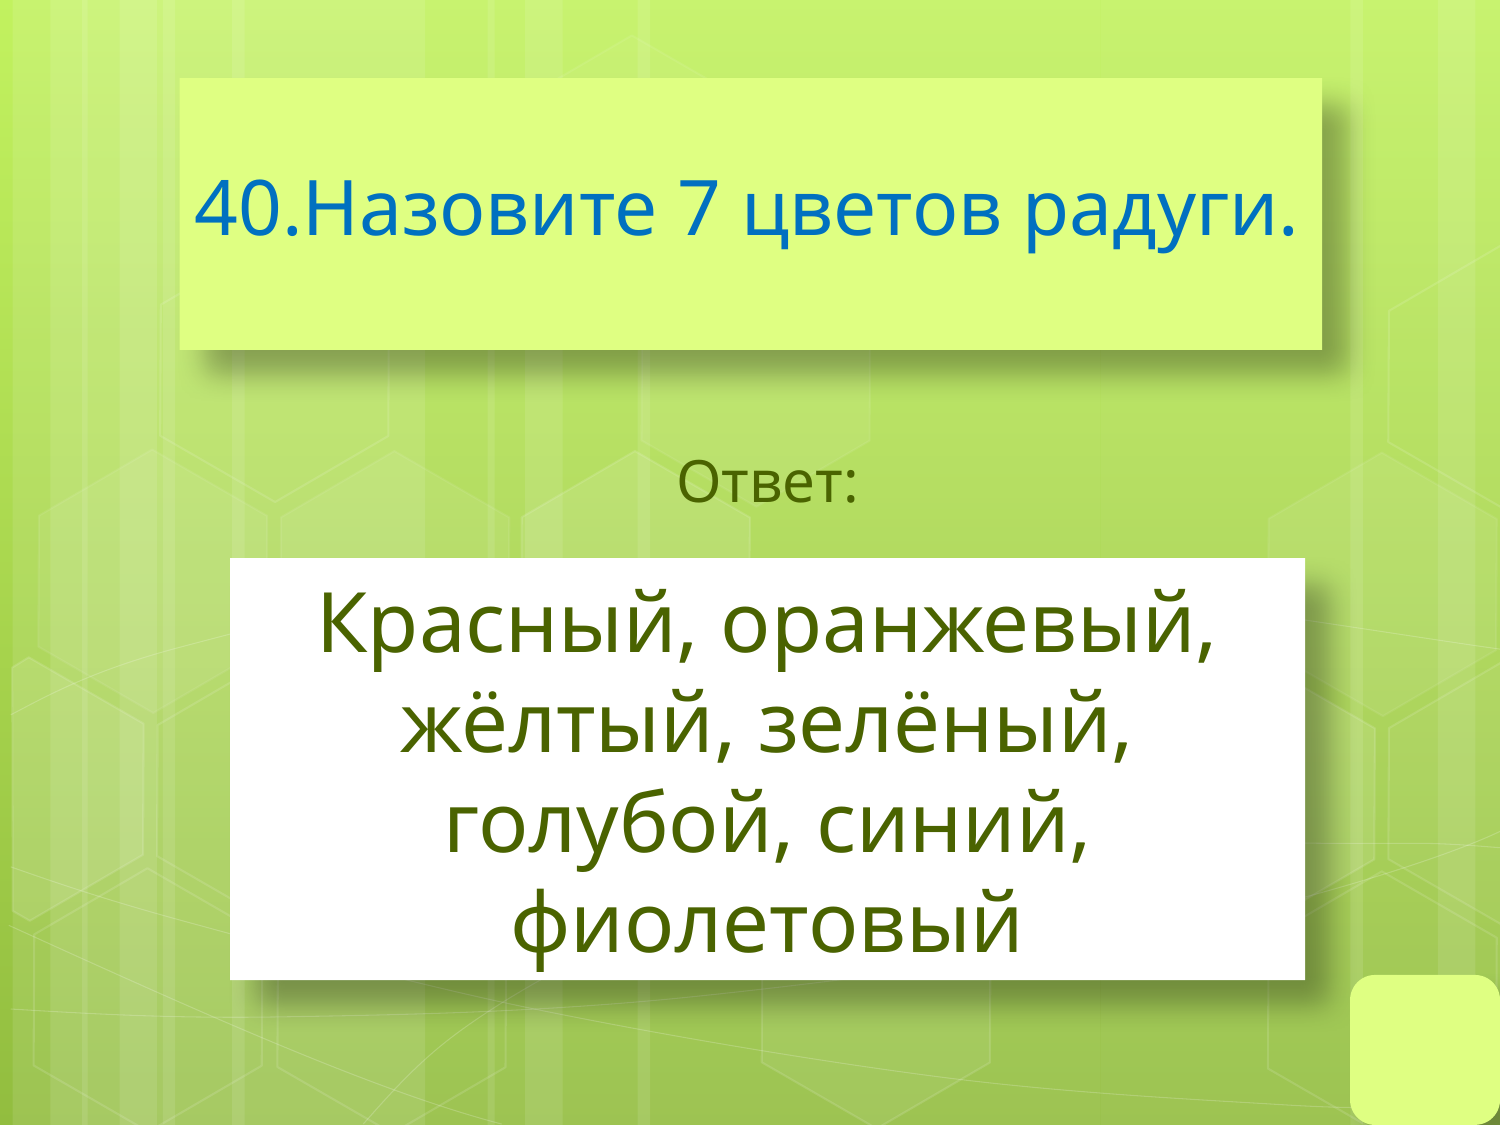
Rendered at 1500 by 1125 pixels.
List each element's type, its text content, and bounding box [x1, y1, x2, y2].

title 40.Назовите 7 цветов радуги. [179, 78, 1323, 350]
text_box Ответ: [395, 436, 1140, 522]
text_box [1348, 973, 1500, 1125]
text_box Красный, оранжевый, жёлтый, зелёный, голубой, синий, фиолетовый [229, 557, 1306, 981]
